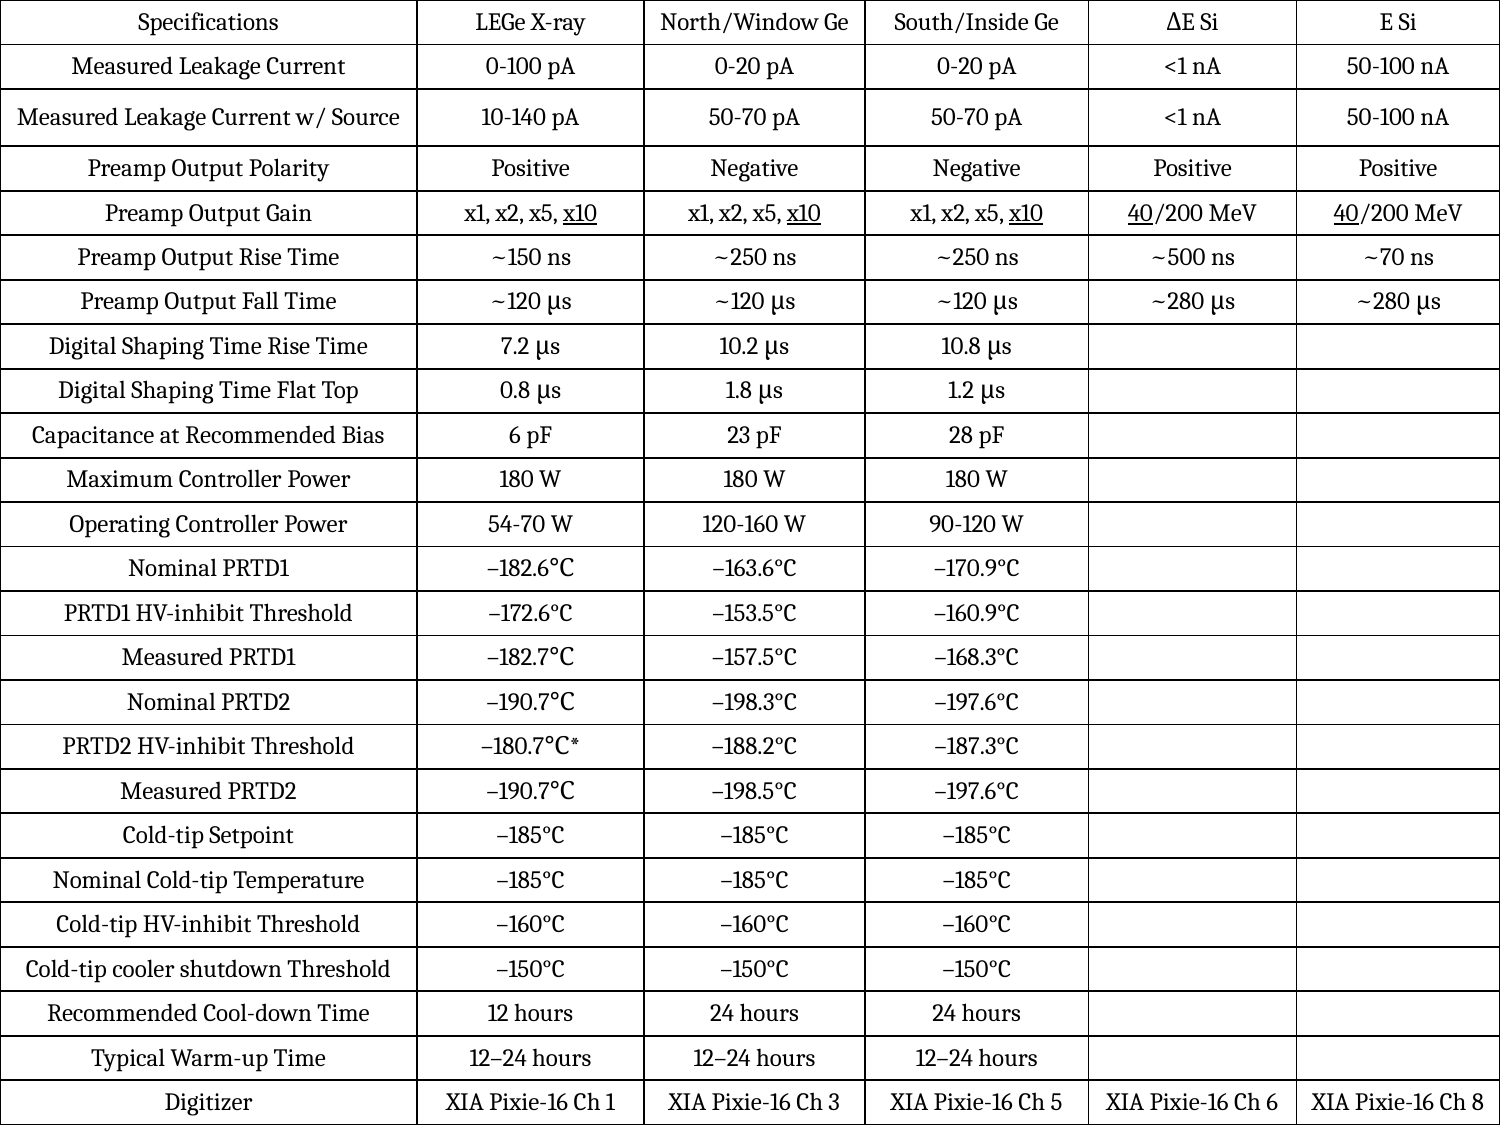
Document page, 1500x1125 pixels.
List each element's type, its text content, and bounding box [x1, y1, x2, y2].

table_cell 180 W [866, 459, 1088, 501]
table_cell –160°C [866, 903, 1088, 946]
table_cell 10-140 pA [418, 90, 643, 145]
table_cell Preamp Output Fall Time [1, 281, 416, 323]
table_cell [1089, 903, 1296, 946]
table_cell Capacitance at Recommended Bias [1, 414, 416, 457]
table_cell 1.8 μs [645, 370, 864, 412]
table_cell –168.3°C [866, 636, 1088, 679]
table_cell –185°C [645, 859, 864, 901]
table_cell 54-70 W [418, 503, 643, 546]
table_cell [1297, 503, 1499, 546]
table_cell x1, x2, x5, x10 [418, 192, 643, 234]
table_cell –198.5°C [645, 770, 864, 812]
table_cell [1297, 992, 1499, 1035]
table_cell XIA Pixie-16 Ch 8 [1297, 1081, 1499, 1124]
table_cell –190.7℃ [418, 681, 643, 724]
table_cell [1297, 681, 1499, 724]
table_cell 50-70 pA [645, 90, 864, 145]
table_cell [1089, 503, 1296, 546]
table_cell ~150 ns [418, 236, 643, 279]
table_cell Positive [1297, 147, 1499, 190]
table_cell 180 W [418, 459, 643, 501]
table_cell [1089, 414, 1296, 457]
table_cell 40/200 MeV [1089, 192, 1296, 234]
table_header South/Inside Ge [866, 1, 1088, 44]
table_cell –188.2°C [645, 725, 864, 768]
table_cell –185°C [418, 859, 643, 901]
table_cell Measured PRTD2 [1, 770, 416, 812]
table_cell Nominal PRTD1 [1, 547, 416, 590]
table_cell XIA Pixie-16 Ch 6 [1089, 1081, 1296, 1124]
table_cell Measured Leakage Current [1, 45, 416, 88]
table_cell Negative [645, 147, 864, 190]
table_cell Cold-tip cooler shutdown Threshold [1, 948, 416, 990]
table_cell [1297, 636, 1499, 679]
table_cell –182.6℃ [418, 547, 643, 590]
table_cell Digital Shaping Time Rise Time [1, 325, 416, 368]
table_cell –185°C [866, 859, 1088, 901]
table_cell 120-160 W [645, 503, 864, 546]
table_cell 12 hours [418, 992, 643, 1035]
table_cell ~120 μs [866, 281, 1088, 323]
table_cell <1 nA [1089, 45, 1296, 88]
table_cell Positive [1089, 147, 1296, 190]
table_cell [1089, 592, 1296, 635]
table_cell Cold-tip Setpoint [1, 814, 416, 857]
table_cell Nominal Cold-tip Temperature [1, 859, 416, 901]
table_cell –157.5°C [645, 636, 864, 679]
table_cell 12–24 hours [418, 1037, 643, 1079]
table_cell [1297, 903, 1499, 946]
table_cell Preamp Output Gain [1, 192, 416, 234]
table_cell –160°C [418, 903, 643, 946]
table_cell [1089, 370, 1296, 412]
table_cell –150°C [418, 948, 643, 990]
table_cell [1297, 948, 1499, 990]
table_cell <1 nA [1089, 90, 1296, 145]
table_cell [1089, 636, 1296, 679]
table_cell [1297, 325, 1499, 368]
table_cell Digital Shaping Time Flat Top [1, 370, 416, 412]
table_cell 10.8 μs [866, 325, 1088, 368]
table_cell [1297, 414, 1499, 457]
table_cell Digitizer [1, 1081, 416, 1124]
table_cell ~250 ns [645, 236, 864, 279]
table_cell 0-100 pA [418, 45, 643, 88]
table_header ΔE Si [1089, 1, 1296, 44]
table_cell ~500 ns [1089, 236, 1296, 279]
table_cell 90-120 W [866, 503, 1088, 546]
table_header Specifications [1, 1, 416, 44]
table_cell 50-100 nA [1297, 90, 1499, 145]
table_cell [1297, 547, 1499, 590]
table_cell [1089, 948, 1296, 990]
table_cell XIA Pixie-16 Ch 3 [645, 1081, 864, 1124]
table_cell [1089, 770, 1296, 812]
table_cell x1, x2, x5, x10 [645, 192, 864, 234]
table_cell [1297, 370, 1499, 412]
table_cell Cold-tip HV-inhibit Threshold [1, 903, 416, 946]
table_cell –150°C [866, 948, 1088, 990]
table_cell XIA Pixie-16 Ch 1 [418, 1081, 643, 1124]
table_cell 24 hours [866, 992, 1088, 1035]
table_header North/Window Ge [645, 1, 864, 44]
table_cell –197.6°C [866, 681, 1088, 724]
table_cell 6 pF [418, 414, 643, 457]
table_cell PRTD2 HV-inhibit Threshold [1, 725, 416, 768]
table_cell –180.7℃* [418, 725, 643, 768]
table_cell 12–24 hours [645, 1037, 864, 1079]
table_cell 28 pF [866, 414, 1088, 457]
table_cell ~70 ns [1297, 236, 1499, 279]
table_cell [1297, 592, 1499, 635]
table_cell –185°C [645, 814, 864, 857]
table_cell –187.3°C [866, 725, 1088, 768]
table_cell 12–24 hours [866, 1037, 1088, 1079]
table_cell Measured Leakage Current w/ Source [1, 90, 416, 145]
table_cell [1297, 459, 1499, 501]
table_cell 50-70 pA [866, 90, 1088, 145]
table_cell [1297, 1037, 1499, 1079]
table_cell [1089, 547, 1296, 590]
table_cell PRTD1 HV-inhibit Threshold [1, 592, 416, 635]
table_cell 0-20 pA [866, 45, 1088, 88]
table_cell [1089, 325, 1296, 368]
table_cell Preamp Output Polarity [1, 147, 416, 190]
table_cell [1089, 992, 1296, 1035]
table_header LEGe X-ray [418, 1, 643, 44]
table_cell –160.9°C [866, 592, 1088, 635]
table_cell –160°C [645, 903, 864, 946]
table_cell 180 W [645, 459, 864, 501]
table_cell Operating Controller Power [1, 503, 416, 546]
table_cell Negative [866, 147, 1088, 190]
table_cell [1089, 459, 1296, 501]
table_cell –198.3°C [645, 681, 864, 724]
table_cell 23 pF [645, 414, 864, 457]
table_cell Typical Warm-up Time [1, 1037, 416, 1079]
table_cell 1.2 μs [866, 370, 1088, 412]
table_cell Positive [418, 147, 643, 190]
table_cell 24 hours [645, 992, 864, 1035]
table_cell –153.5°C [645, 592, 864, 635]
table_cell [1297, 770, 1499, 812]
table_cell –163.6°C [645, 547, 864, 590]
table_cell Nominal PRTD2 [1, 681, 416, 724]
table_cell 10.2 μs [645, 325, 864, 368]
table_cell [1089, 814, 1296, 857]
table_cell [1297, 859, 1499, 901]
table_cell [1089, 1037, 1296, 1079]
table_cell Measured PRTD1 [1, 636, 416, 679]
table_cell x1, x2, x5, x10 [866, 192, 1088, 234]
table_cell ~120 μs [645, 281, 864, 323]
table_cell –182.7℃ [418, 636, 643, 679]
table_cell ~250 ns [866, 236, 1088, 279]
table_cell [1089, 725, 1296, 768]
table_cell –197.6°C [866, 770, 1088, 812]
table_cell ~280 μs [1297, 281, 1499, 323]
table_cell 0-20 pA [645, 45, 864, 88]
table_cell Maximum Controller Power [1, 459, 416, 501]
table_cell –150°C [645, 948, 864, 990]
table_cell –190.7℃ [418, 770, 643, 812]
table_cell –170.9°C [866, 547, 1088, 590]
table_cell –185°C [866, 814, 1088, 857]
table_cell Recommended Cool-down Time [1, 992, 416, 1035]
table_cell [1297, 725, 1499, 768]
table_cell –172.6°C [418, 592, 643, 635]
table_cell Preamp Output Rise Time [1, 236, 416, 279]
table_cell 40/200 MeV [1297, 192, 1499, 234]
table_cell –185°C [418, 814, 643, 857]
table_cell 0.8 μs [418, 370, 643, 412]
table_cell [1297, 814, 1499, 857]
table_cell 50-100 nA [1297, 45, 1499, 88]
table_cell XIA Pixie-16 Ch 5 [866, 1081, 1088, 1124]
table_cell ~120 μs [418, 281, 643, 323]
table_cell 7.2 μs [418, 325, 643, 368]
table_cell [1089, 859, 1296, 901]
table_cell [1089, 681, 1296, 724]
table_header E Si [1297, 1, 1499, 44]
table_cell ~280 μs [1089, 281, 1296, 323]
